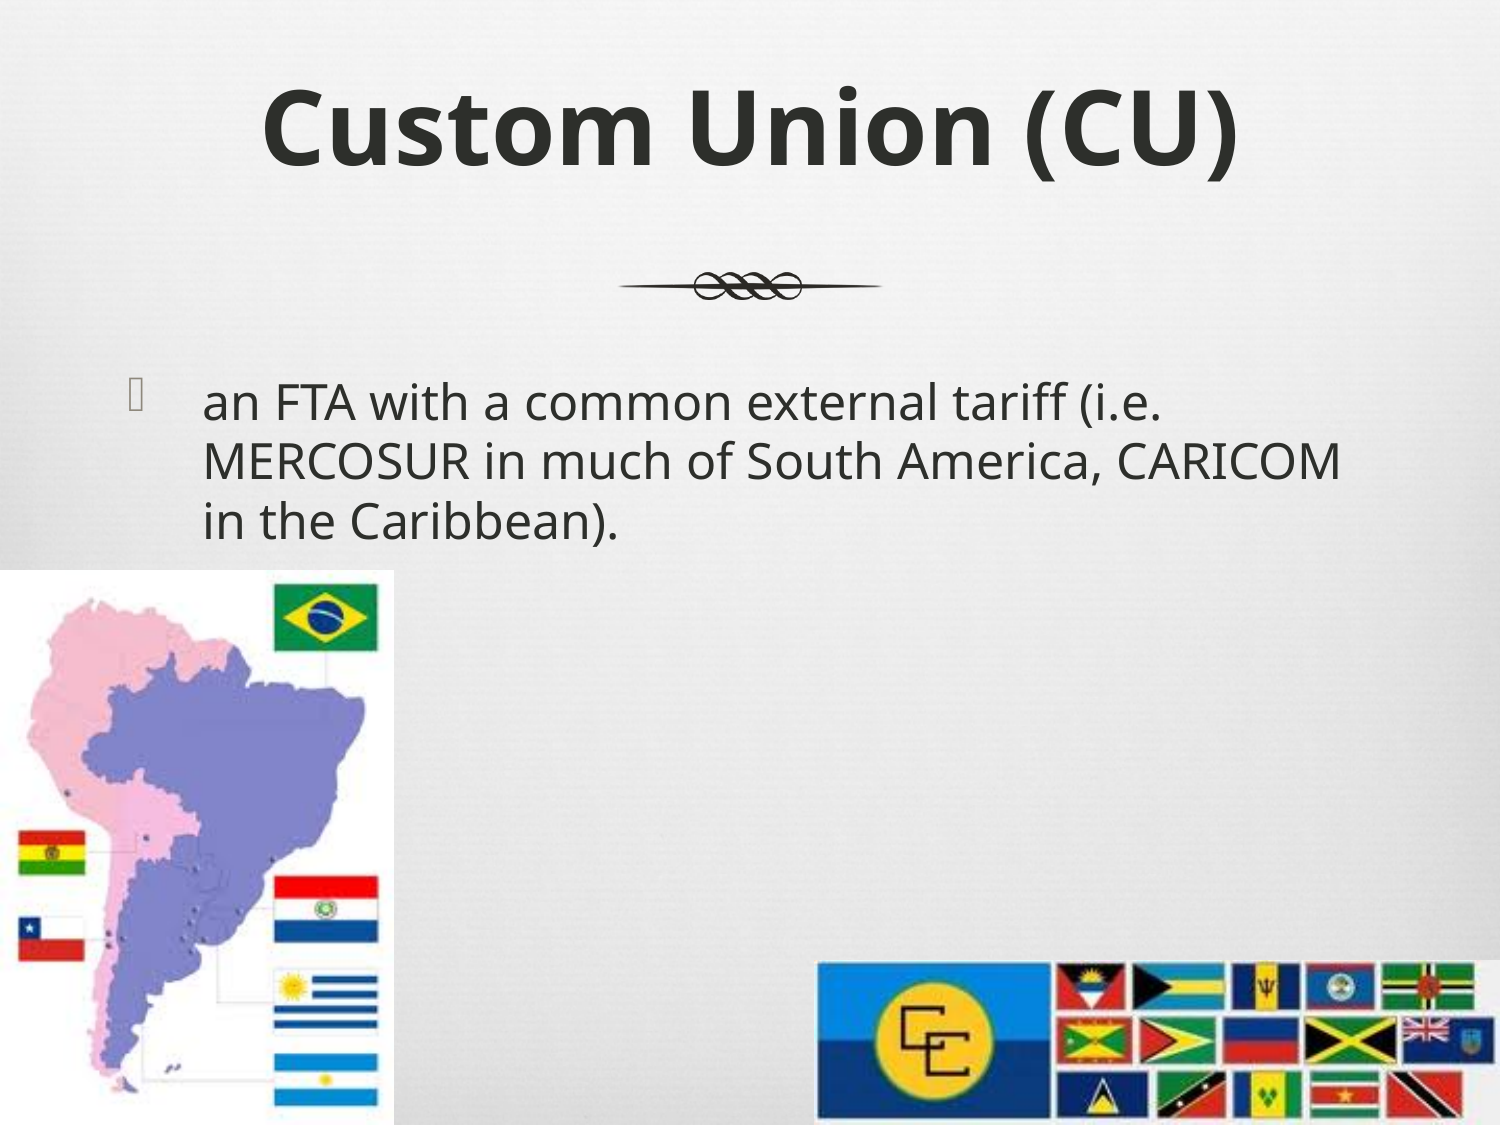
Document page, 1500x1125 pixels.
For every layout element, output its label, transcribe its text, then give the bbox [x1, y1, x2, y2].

title Custom Union (CU) [112, 11, 1388, 236]
picture [814, 959, 1500, 1125]
list an FTA with a common external tariff (i.e. MERCOSUR in much of South America, CARICOM in the Caribbean). [112, 362, 1388, 963]
picture [0, 570, 395, 1125]
picture [615, 272, 885, 300]
